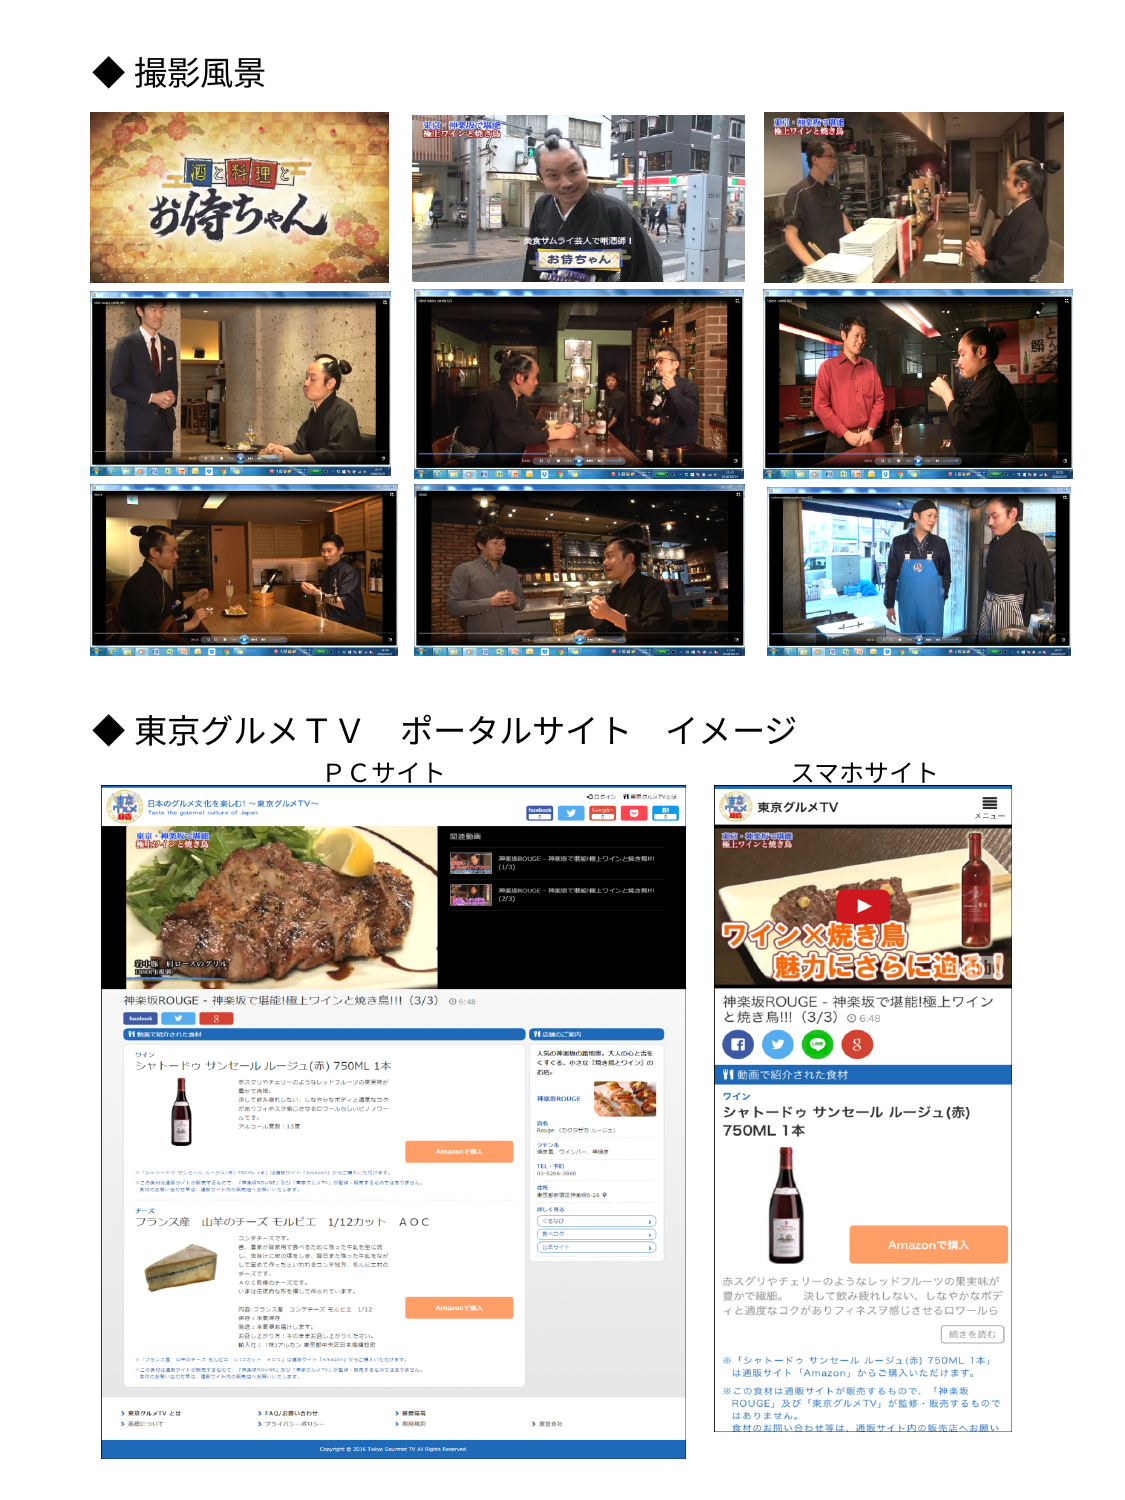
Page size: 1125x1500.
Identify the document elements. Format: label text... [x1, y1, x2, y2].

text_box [89, 111, 1073, 656]
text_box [101, 749, 1012, 1459]
text_box ◆撮影風景 [78, 44, 693, 100]
text_box ◆東京グルメＴＶ ポータルサイト イメージ [78, 702, 870, 758]
